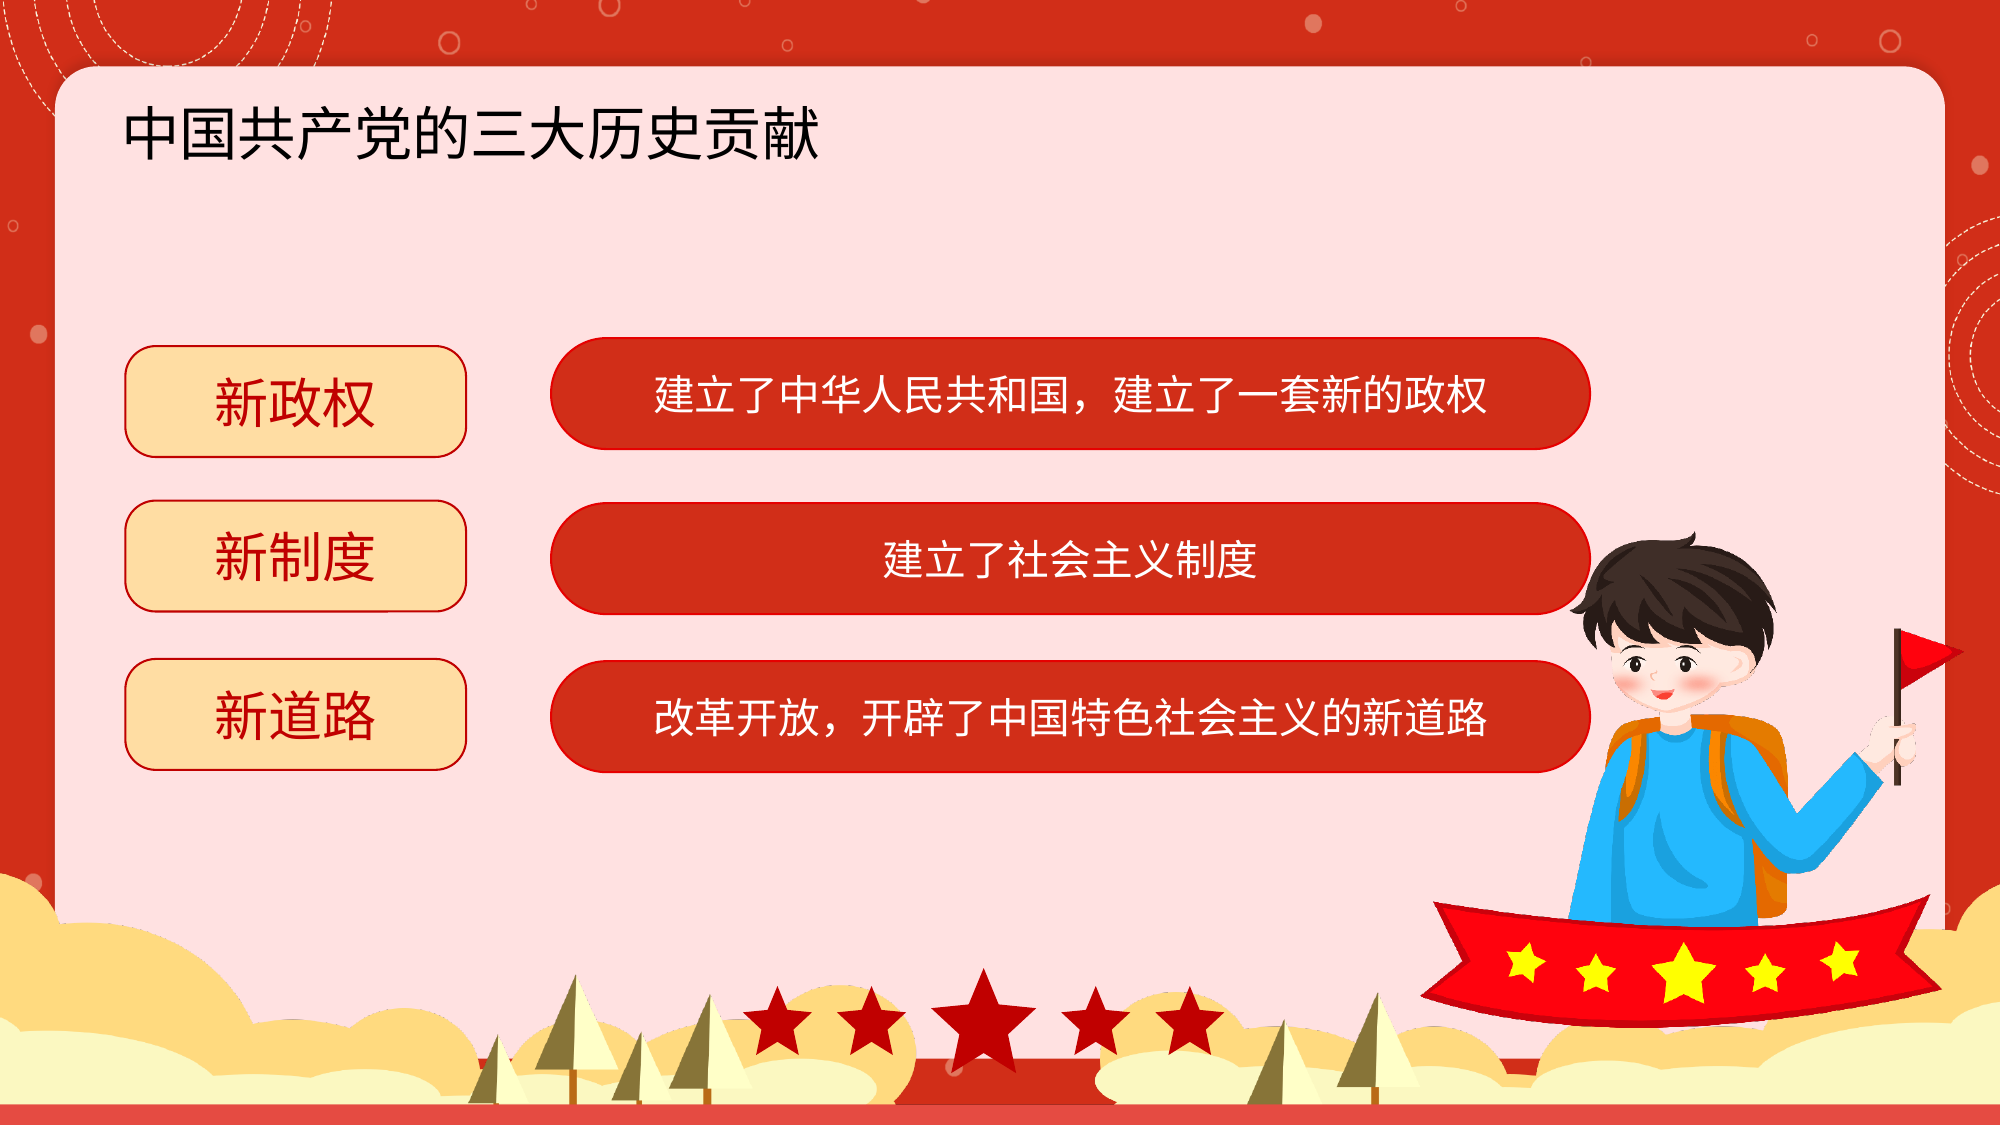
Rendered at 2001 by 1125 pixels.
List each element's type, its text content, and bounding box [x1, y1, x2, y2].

text_box 中国共产党的三大历史贡献 [106, 90, 836, 175]
text_box 改革开放，开辟了中国特色社会主义的新道路 [551, 661, 1363, 773]
text_box 建立了中华人民共和国，建立了一套新的政权 [551, 338, 1591, 450]
text_box 新制度 [125, 500, 467, 612]
text_box 新道路 [125, 658, 467, 770]
text_box 建立了社会主义制度 [551, 503, 1545, 615]
picture [0, 0, 2000, 1125]
text_box 新政权 [125, 346, 467, 458]
